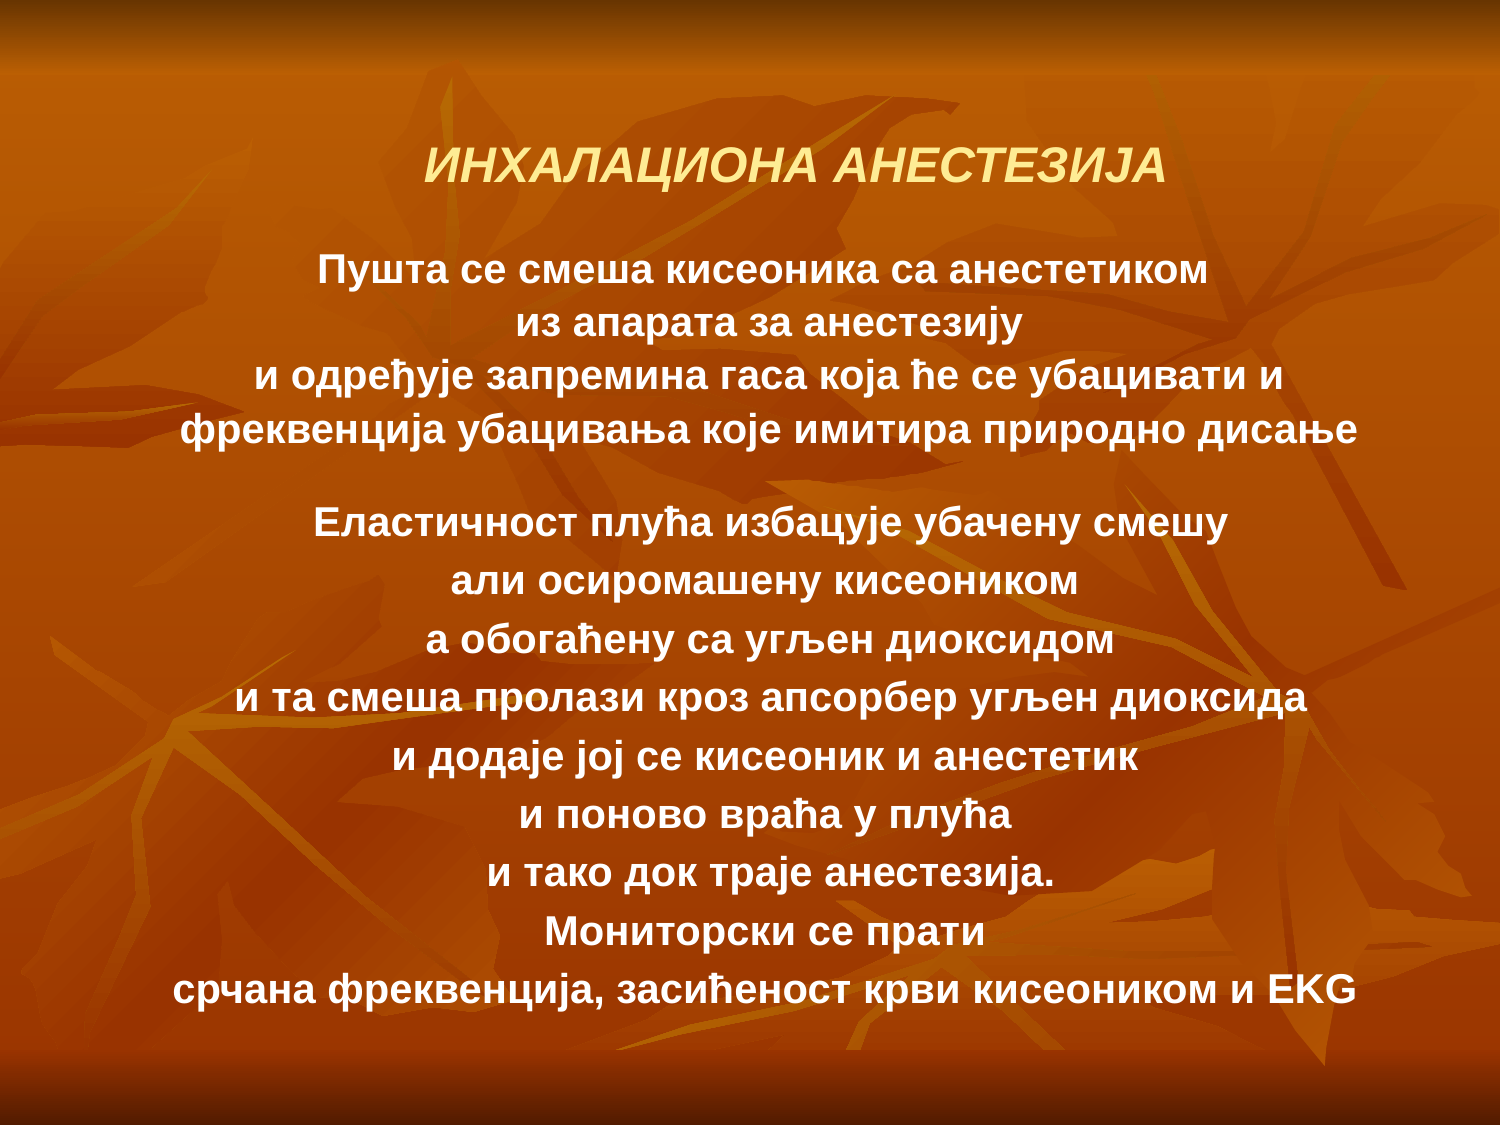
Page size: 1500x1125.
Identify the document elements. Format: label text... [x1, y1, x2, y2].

text_box Пушта се смеша кисеоника са анестетиком из апарата за анестезију и одређује запремина гаса која ће се убацивати и фреквенција убацивања које имитира природно дисање [153, 239, 1374, 460]
text_box Еластичност плућа избацује убачену смешу али осиромашену кисеоником а обогаћену са угљен диоксидом и та смеша пролази кроз апсорбер угљен диоксида и додаје јој се кисеоник и анестетик и поново враћа у плућа и тако док траје анестезија. Мониторски се прати срчана фреквенција, засићеност крви кисеоником и EKG [157, 487, 1385, 1019]
text_box ИНХАЛАЦИОНА АНЕСТЕЗИЈА [409, 125, 1184, 201]
